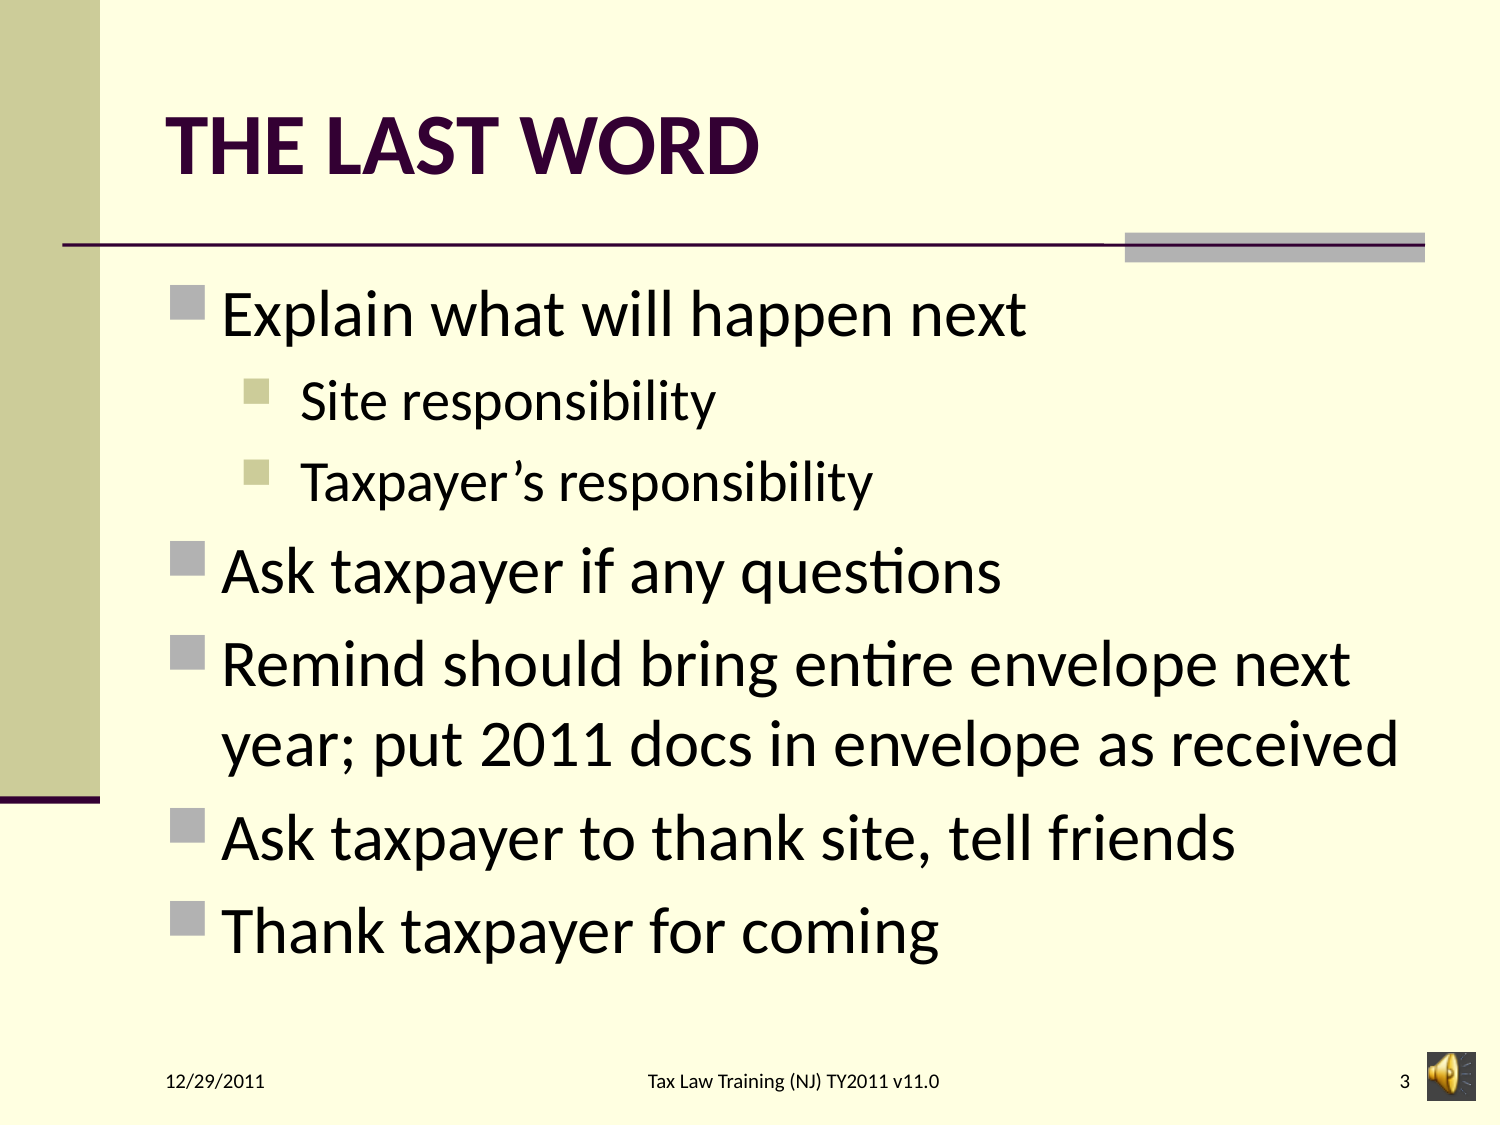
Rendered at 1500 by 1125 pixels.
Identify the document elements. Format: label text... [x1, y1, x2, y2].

footer Tax Law Training (NJ) TY2011 v11.0 [549, 1049, 1038, 1101]
picture [1426, 1051, 1477, 1102]
list Explain what will happen next Site responsibility Taxpayer’s responsibility Ask taxpayer if any questions Remind should bring entire envelope next year; put 2011 docs in envelope as received Ask taxpayer to thank site, tell friends Thank taxpayer for coming [150, 262, 1425, 1038]
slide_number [149, 1050, 476, 1101]
title THE LAST WORD [150, 45, 1425, 234]
slide_number 3 [1112, 1049, 1426, 1101]
